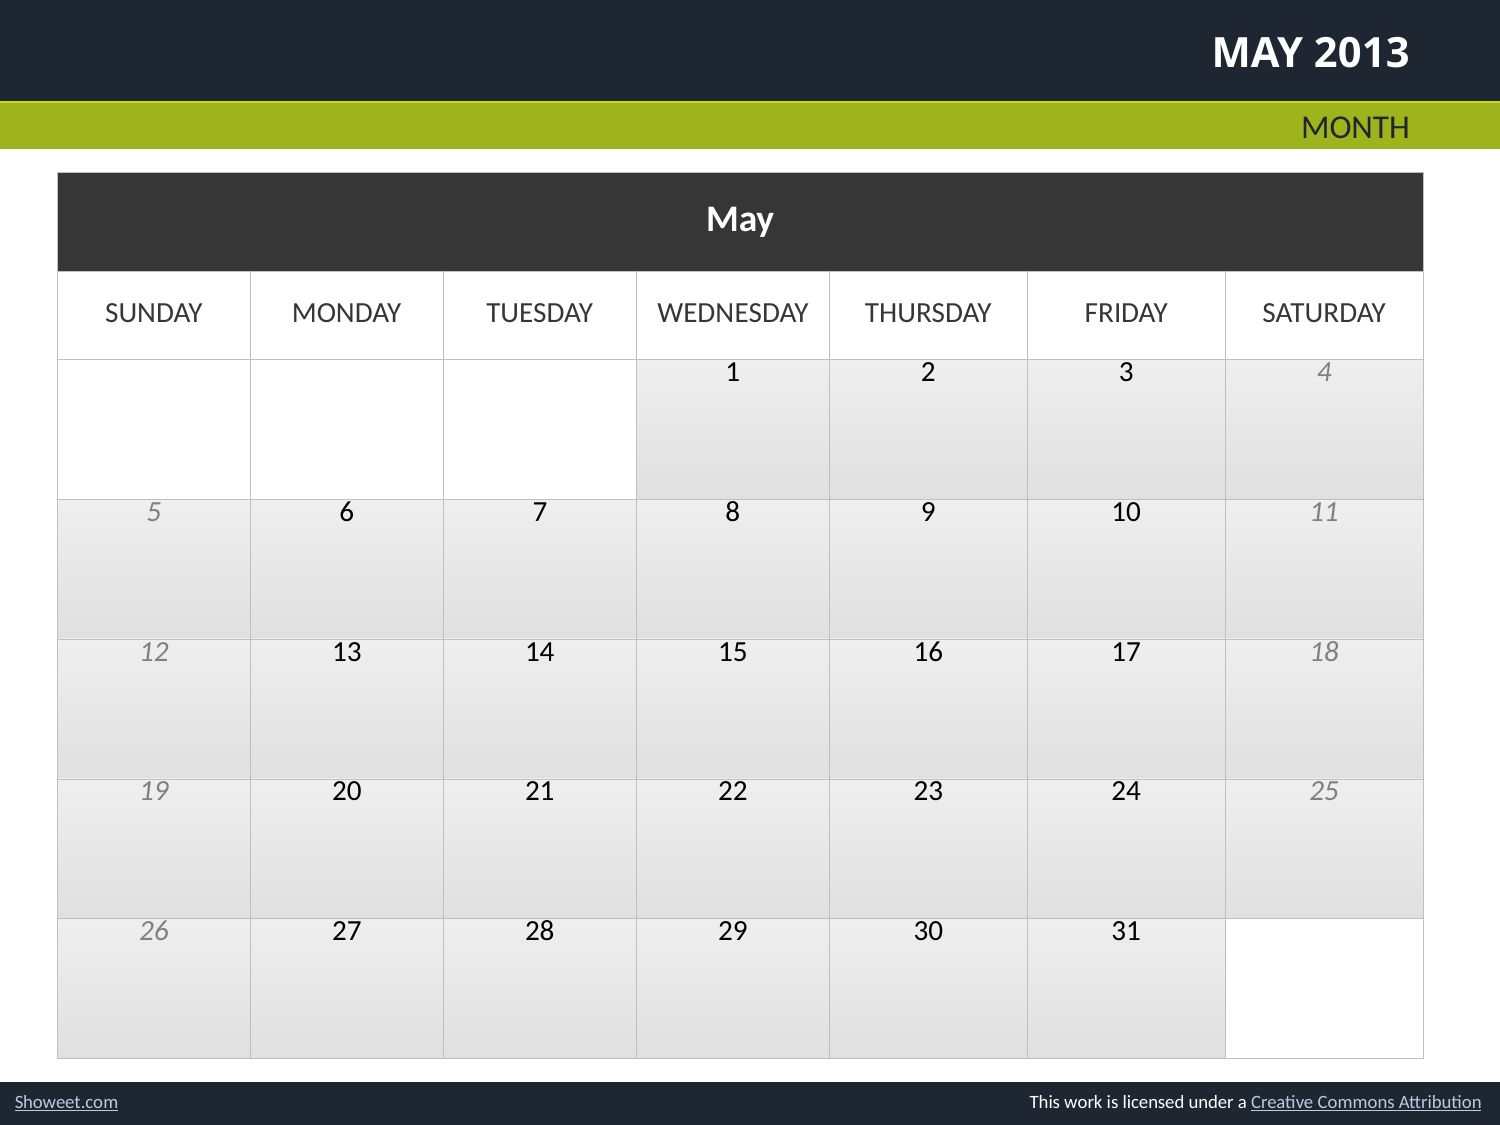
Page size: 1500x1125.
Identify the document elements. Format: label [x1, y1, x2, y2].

table_cell [637, 500, 829, 639]
table_cell [58, 640, 250, 779]
table_cell [444, 640, 636, 779]
table_cell [444, 500, 636, 639]
table_cell [251, 360, 443, 499]
table_cell [444, 272, 636, 359]
table_cell [637, 272, 829, 359]
table_cell [637, 780, 829, 918]
table_cell [1028, 919, 1225, 1058]
table_cell [58, 780, 250, 918]
table_cell [1226, 640, 1423, 779]
table_cell [1226, 780, 1423, 918]
table_cell [1028, 360, 1225, 499]
table_cell [1226, 919, 1423, 1058]
table_cell [1028, 780, 1225, 918]
table_header [58, 173, 1423, 271]
table_cell [1226, 272, 1423, 359]
table_cell [444, 360, 636, 499]
table_cell [830, 640, 1027, 779]
table_cell [637, 640, 829, 779]
table_cell [251, 640, 443, 779]
title [478, 0, 1425, 102]
table_cell [58, 360, 250, 499]
table_cell [830, 500, 1027, 639]
table_cell [251, 272, 443, 359]
table_cell [1028, 272, 1225, 359]
table_cell [58, 500, 250, 639]
table_cell [444, 780, 636, 918]
table_cell [251, 500, 443, 639]
table_cell [1028, 500, 1225, 639]
table_cell [251, 919, 443, 1058]
table_cell [1226, 500, 1423, 639]
table_cell [637, 919, 829, 1058]
table_cell [58, 919, 250, 1058]
table_cell [58, 272, 250, 359]
subtitle [478, 102, 1425, 149]
table_cell [830, 919, 1027, 1058]
table_cell [830, 780, 1027, 918]
table_cell [830, 360, 1027, 499]
table_cell [830, 272, 1027, 359]
table_cell [251, 780, 443, 918]
table_cell [1028, 640, 1225, 779]
table_cell [637, 360, 829, 499]
table_cell [444, 919, 636, 1058]
table_cell [1226, 360, 1423, 499]
